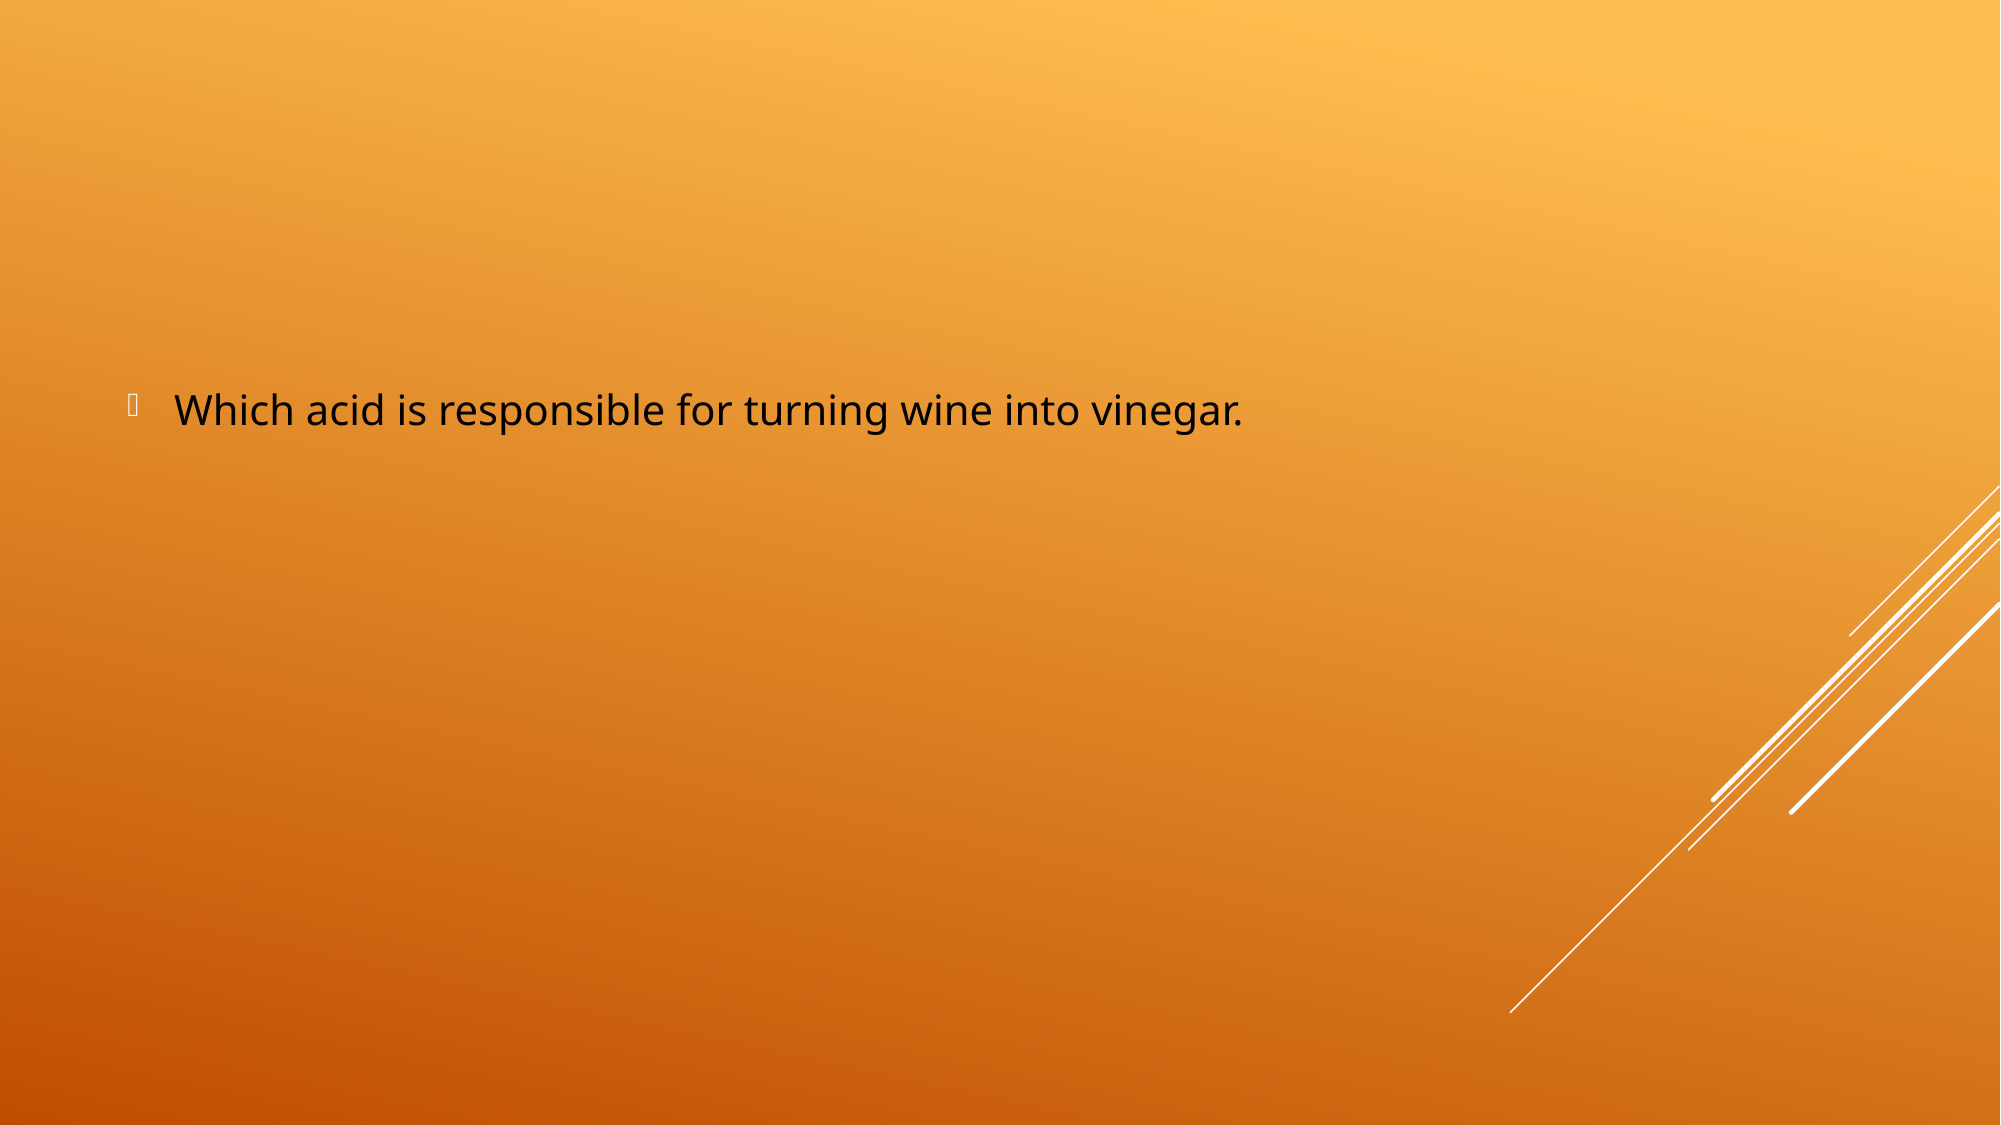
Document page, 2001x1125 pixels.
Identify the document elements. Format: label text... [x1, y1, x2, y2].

list Which acid is responsible for turning wine into vinegar. [112, 112, 1513, 706]
